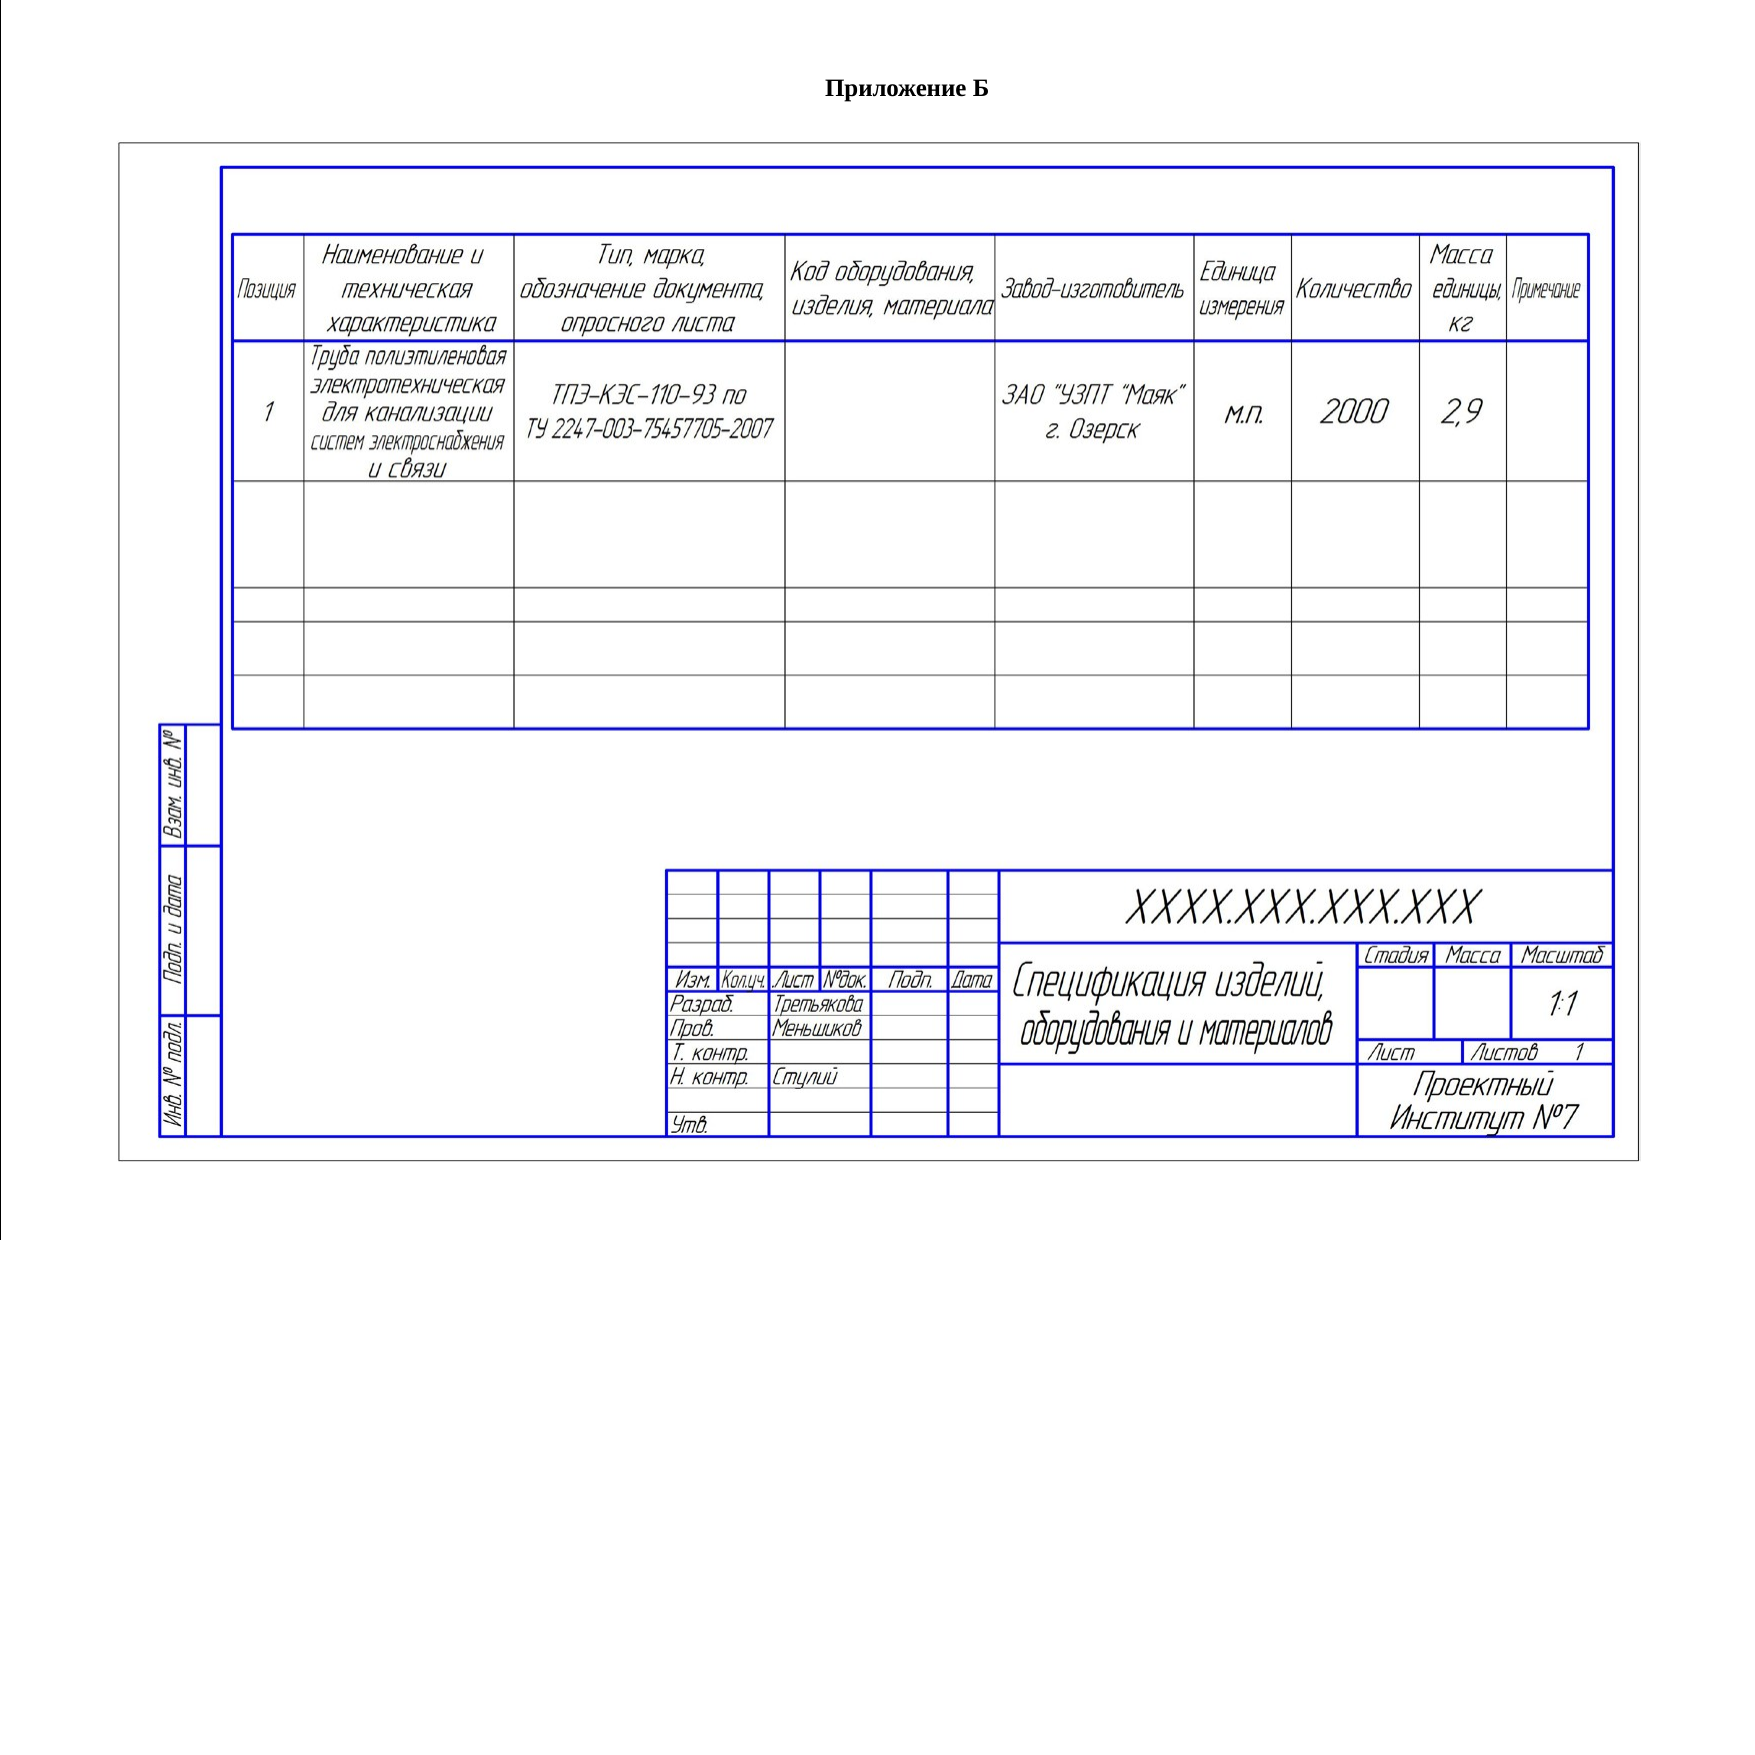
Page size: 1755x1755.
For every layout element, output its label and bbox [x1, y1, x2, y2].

text_box [116, 140, 1641, 1162]
text_box [822, 69, 994, 102]
